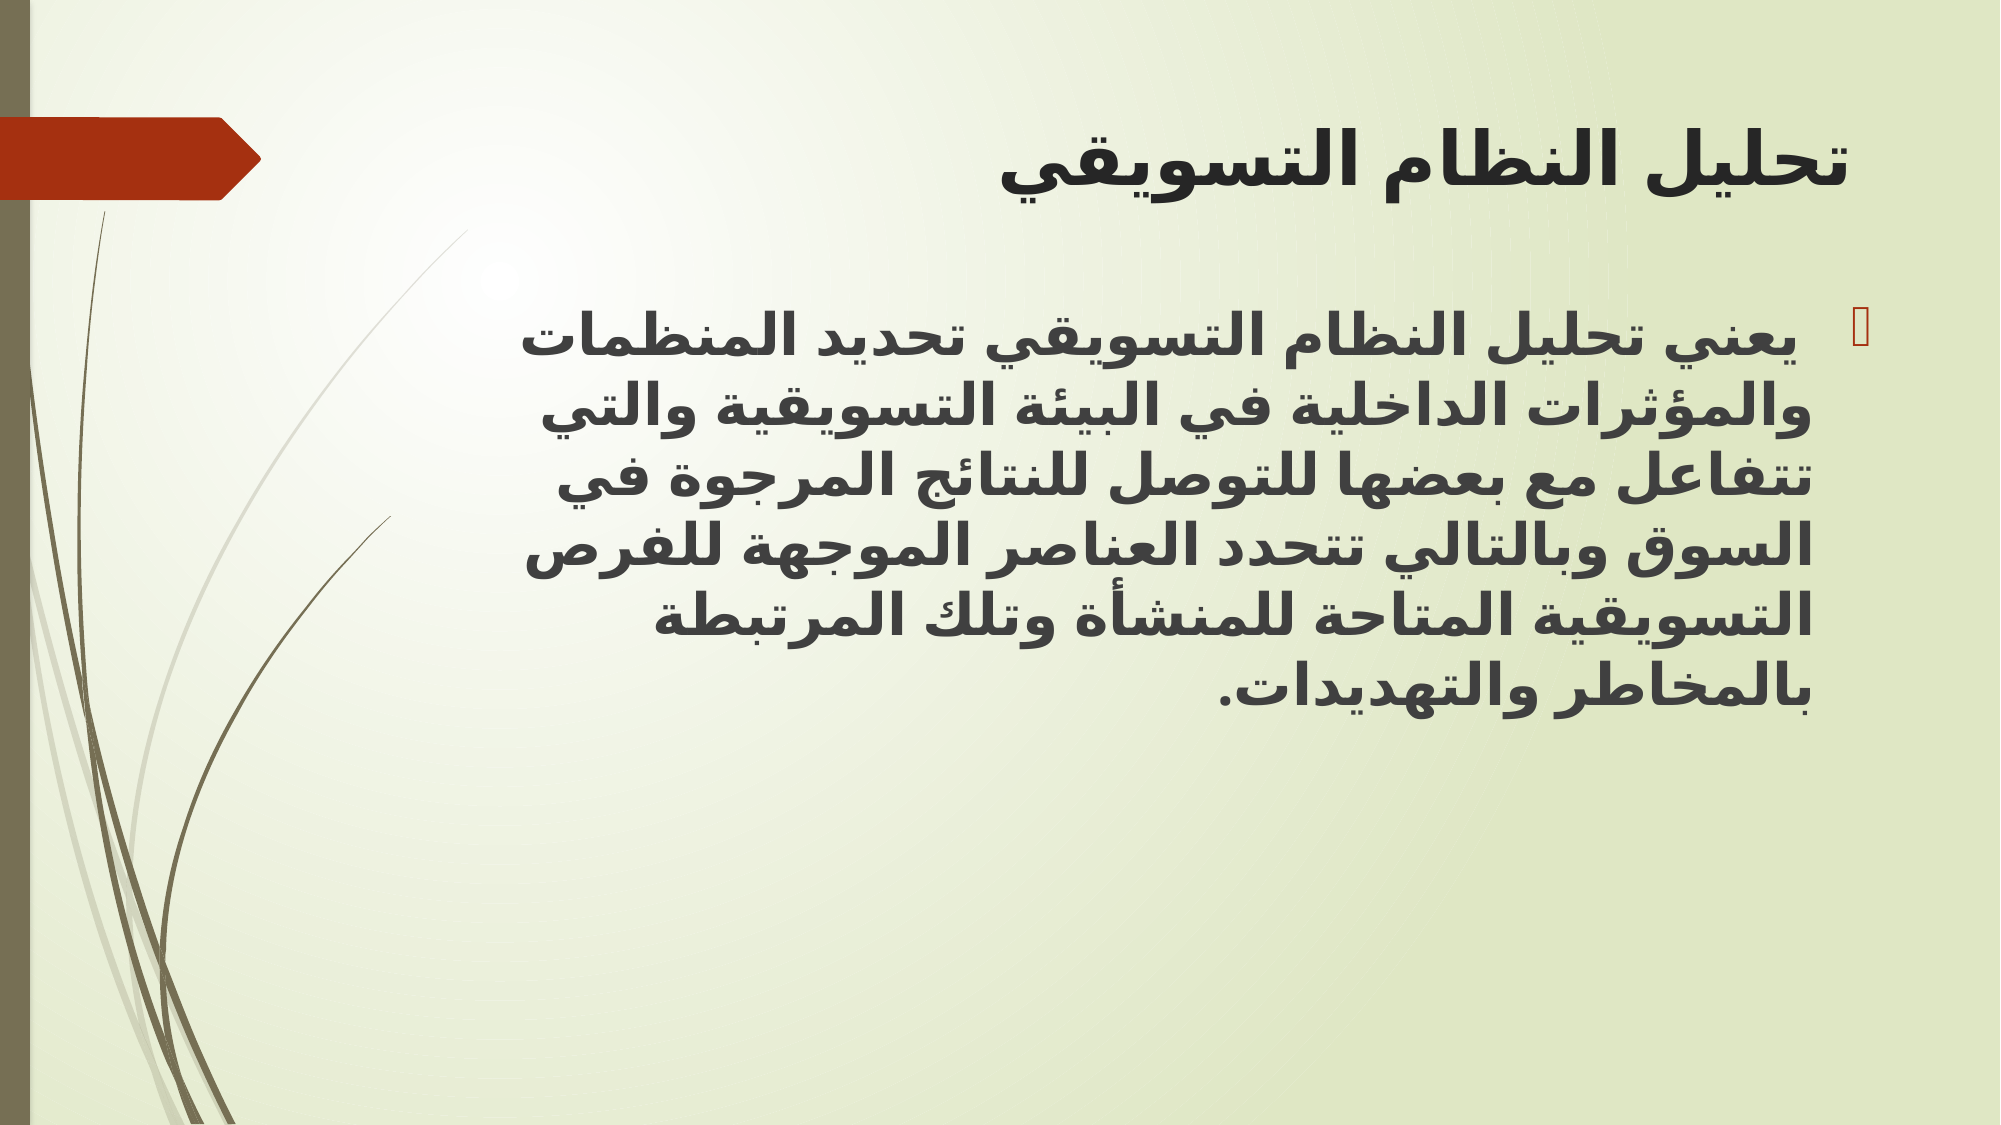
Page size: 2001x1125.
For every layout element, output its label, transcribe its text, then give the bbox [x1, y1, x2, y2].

title تحليل النظام التسويقي [425, 102, 1888, 290]
list يعني تحليل النظام التسويقي تحديد المنظمات والمؤثرات الداخلية في البيئة التسويقية والتي تتفاعل مع بعضها للتوصل للنتائج المرجوة في السوق وبالتالي تتحدد العناصر الموجهة للفرص التسويقية المتاحة للمنشأة وتلك المرتبطة بالمخاطر والتهديدات. [424, 290, 1888, 910]
